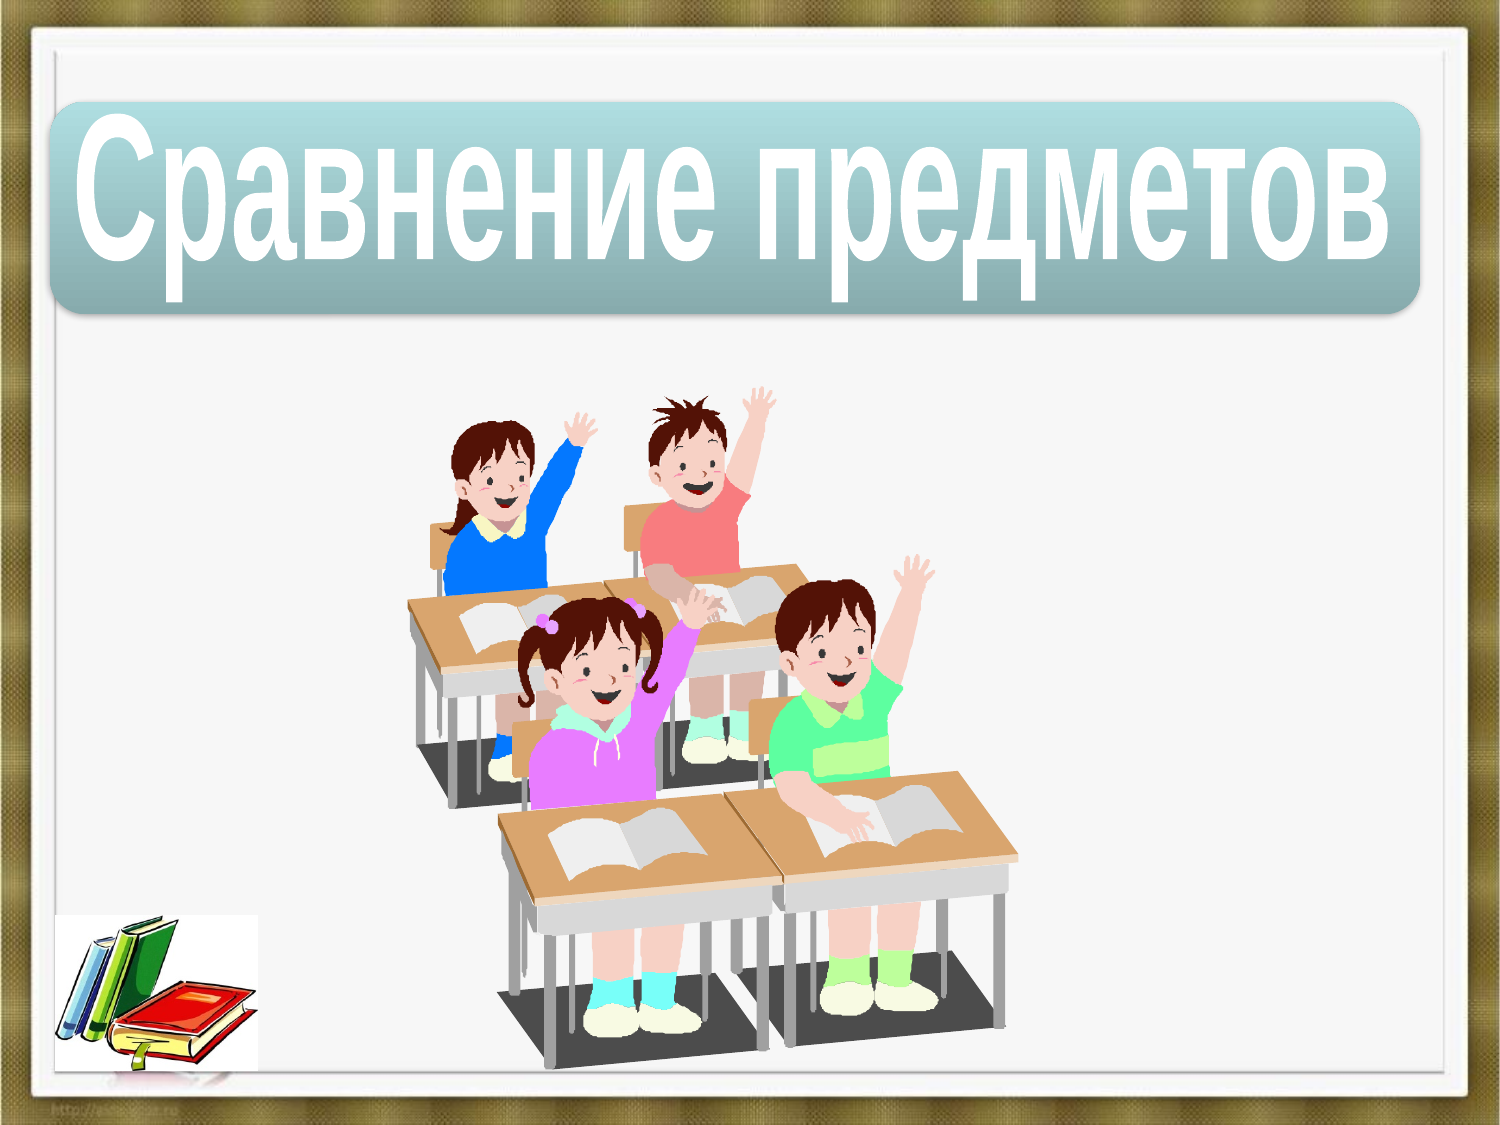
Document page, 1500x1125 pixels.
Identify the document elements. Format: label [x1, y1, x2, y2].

picture [0, 0, 1500, 1125]
text_box [50, 101, 1421, 315]
